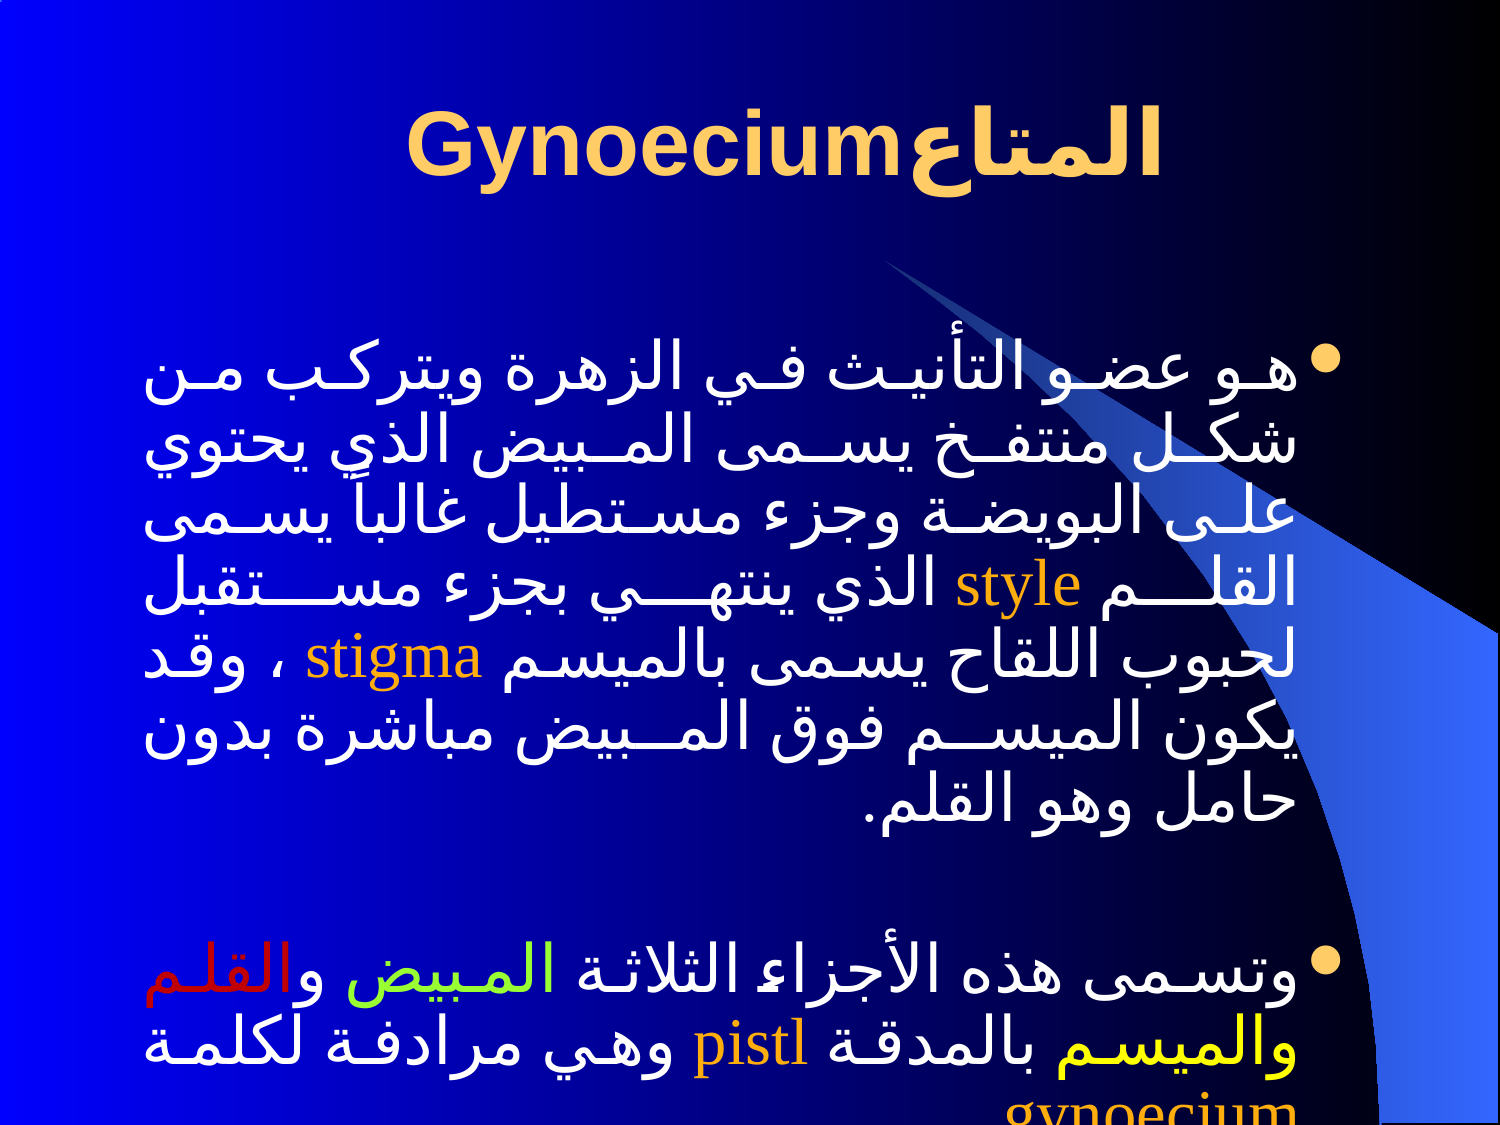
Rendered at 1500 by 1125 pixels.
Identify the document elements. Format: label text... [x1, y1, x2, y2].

title المتاعGynoecium [111, 99, 1438, 288]
list هو عضو التأنيث في الزهرة ويتركب من شكل منتفخ يسمى المبيض الذي يحتوي على البويضة وجزء مستطيل غالباً يسمى القلم style الذي ينتهي بجزء مستقبل لحبوب اللقاح يسمى بالميسم stigma ، وقد يكون الميسم فوق المبيض مباشرة بدون حامل وهو القلم. وتسمى هذه الأجزاء الثلاثة المبيض والقلم والميسم بالمدقة pistl وهي مرادفة لكلمة gynoecium [111, 324, 1388, 1001]
